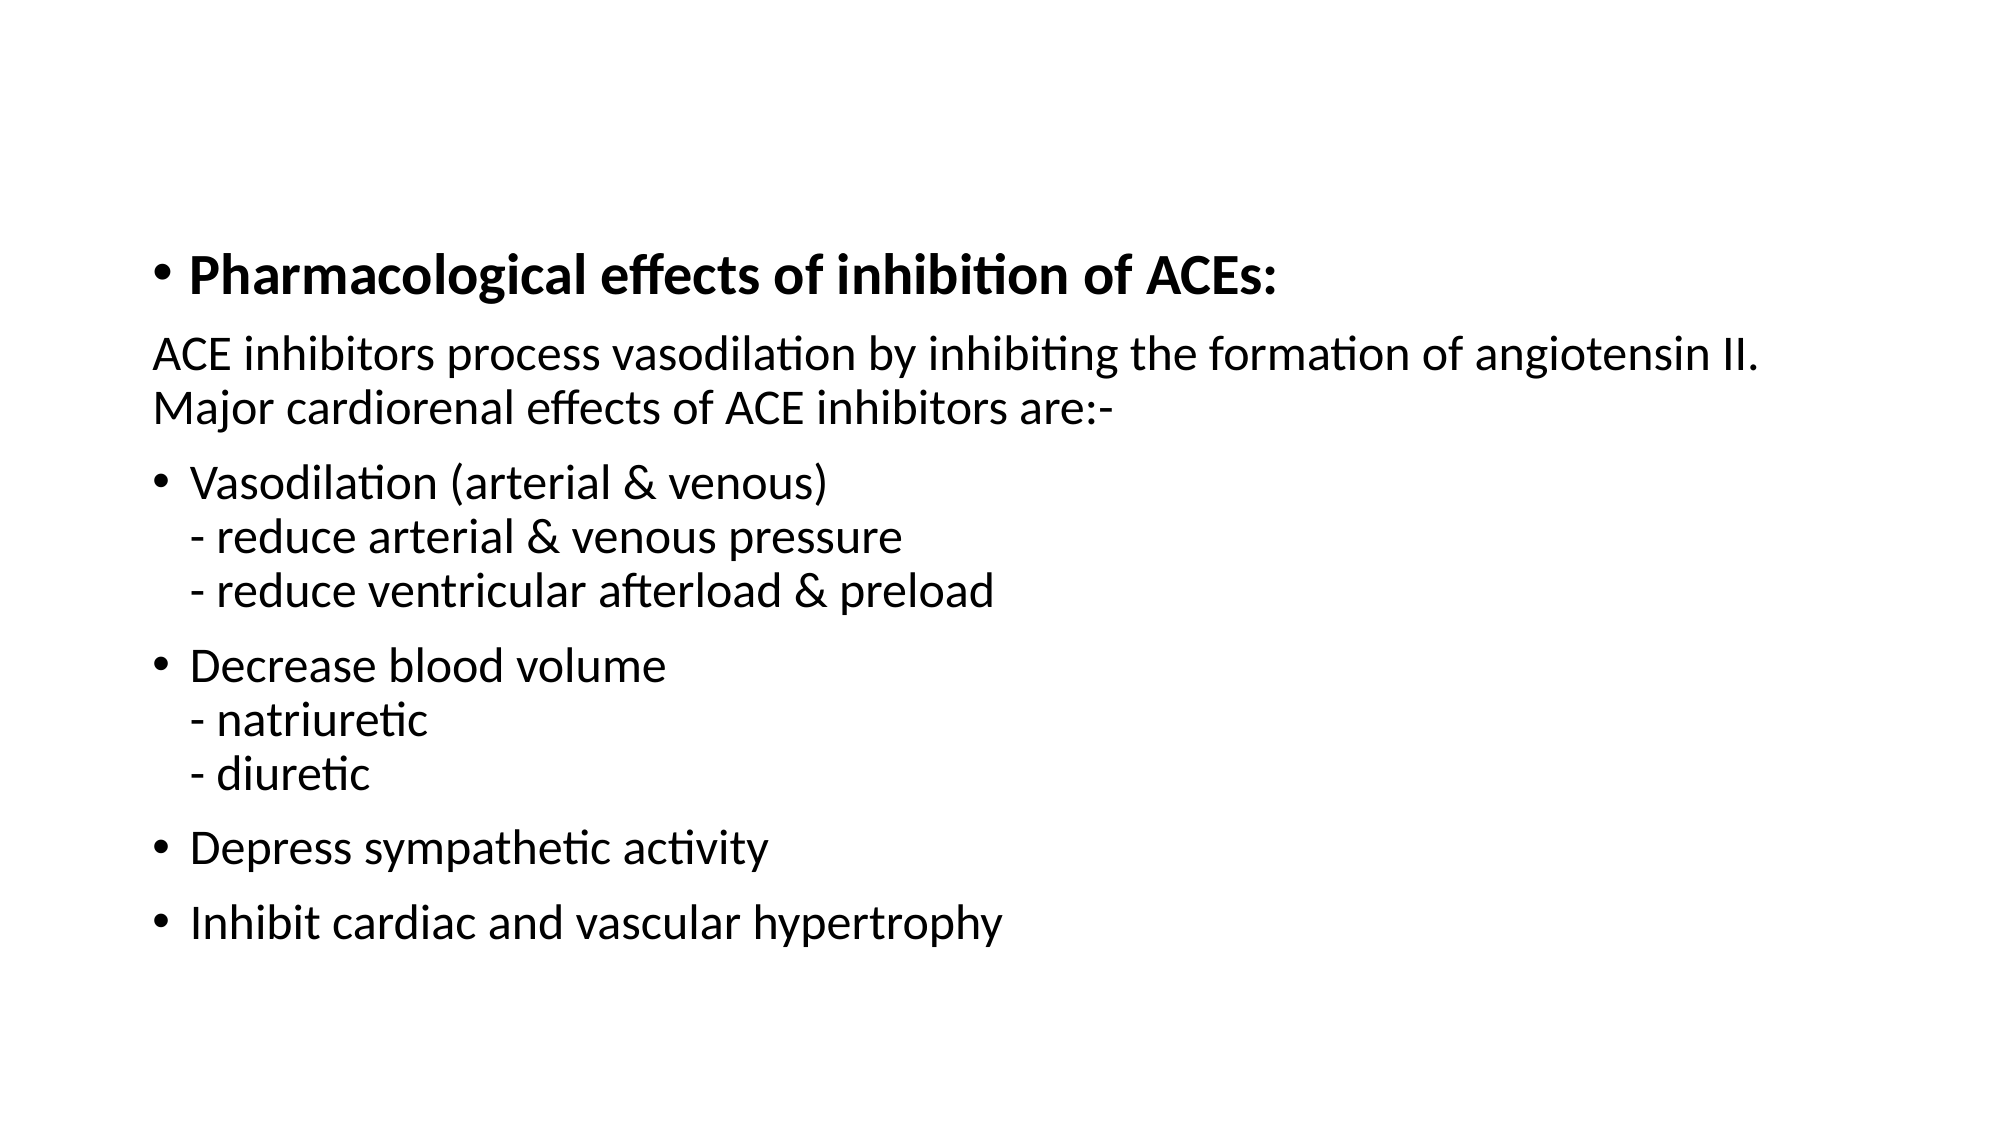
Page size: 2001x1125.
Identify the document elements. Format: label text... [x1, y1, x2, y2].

list Pharmacological effects of inhibition of ACEs: ACE inhibitors process vasodilation by inhibiting the formation of angiotensin II. Major cardiorenal effects of ACE inhibitors are:- Vasodilation (arterial & venous) - reduce arterial & venous pressure - reduce ventricular afterload & preload Decrease blood volume - natriuretic - diuretic Depress sympathetic activity Inhibit cardiac and vascular hypertrophy [137, 236, 1863, 1014]
